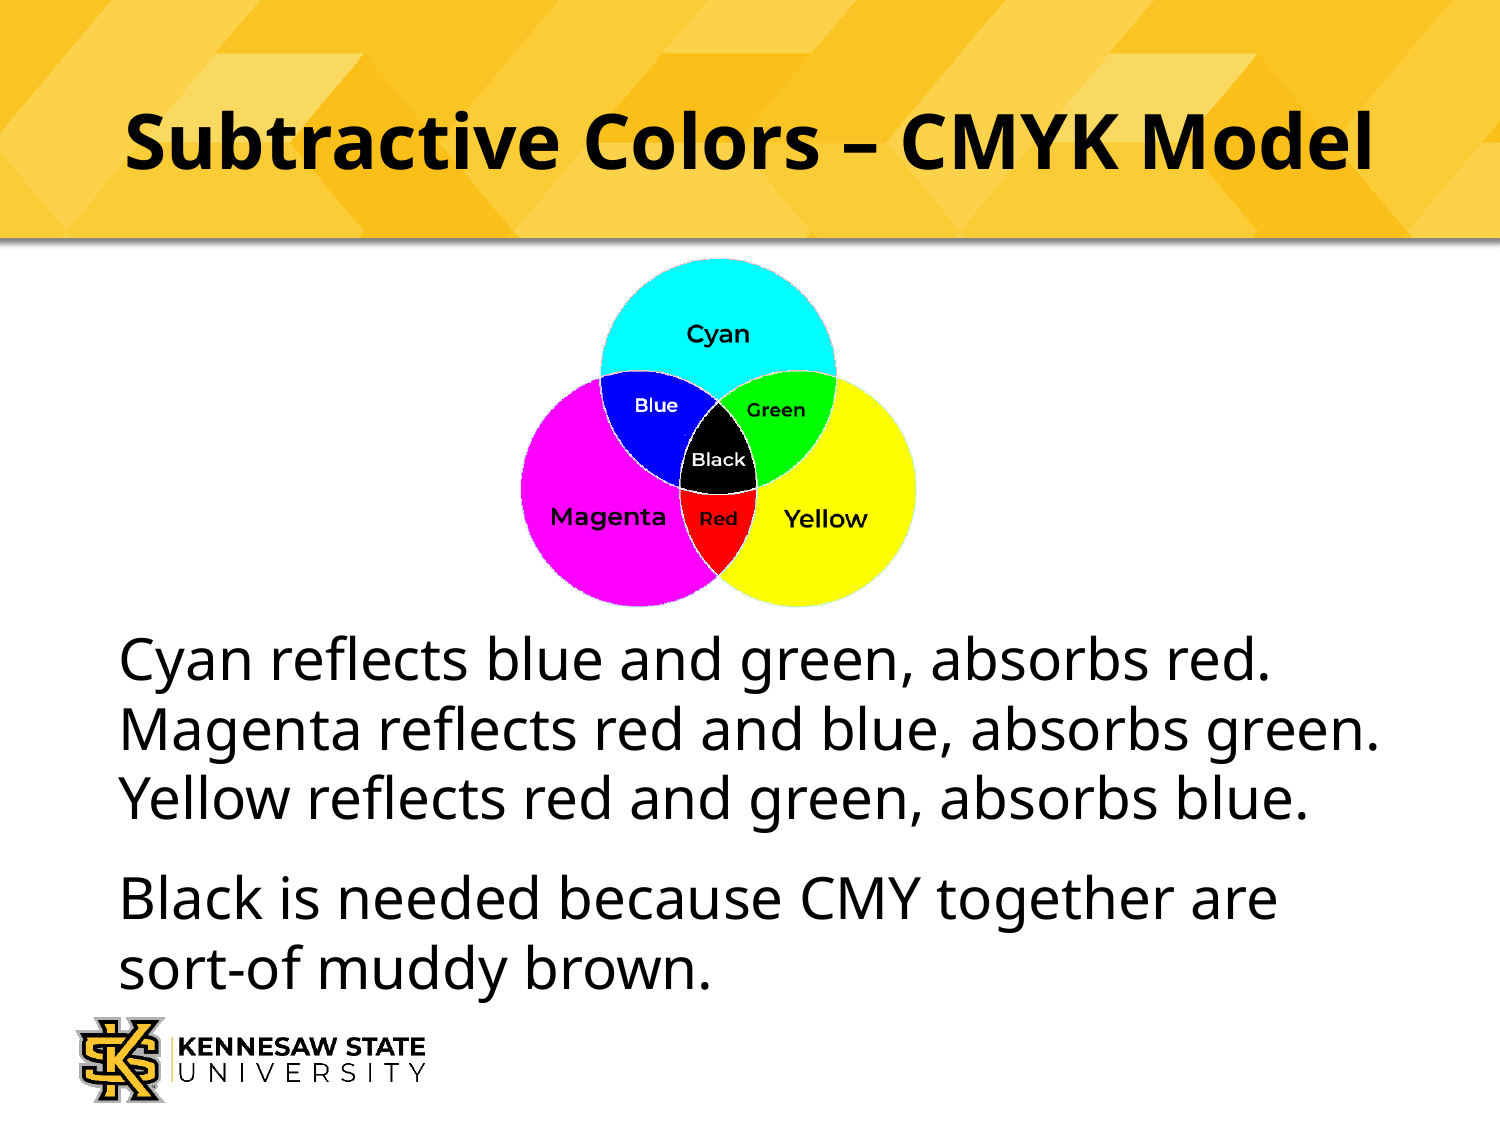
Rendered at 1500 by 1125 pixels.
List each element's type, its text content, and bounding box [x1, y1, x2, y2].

picture [75, 1017, 425, 1103]
text_box Cyan reflects blue and green, absorbs red. Magenta reflects red and blue, absorbs green. Yellow reflects red and green, absorbs blue. Black is needed because CMY together are sort-of muddy brown. [100, 612, 1430, 1010]
picture [0, 0, 1500, 640]
title Subtractive Colors – CMYK Model [75, 45, 1425, 233]
